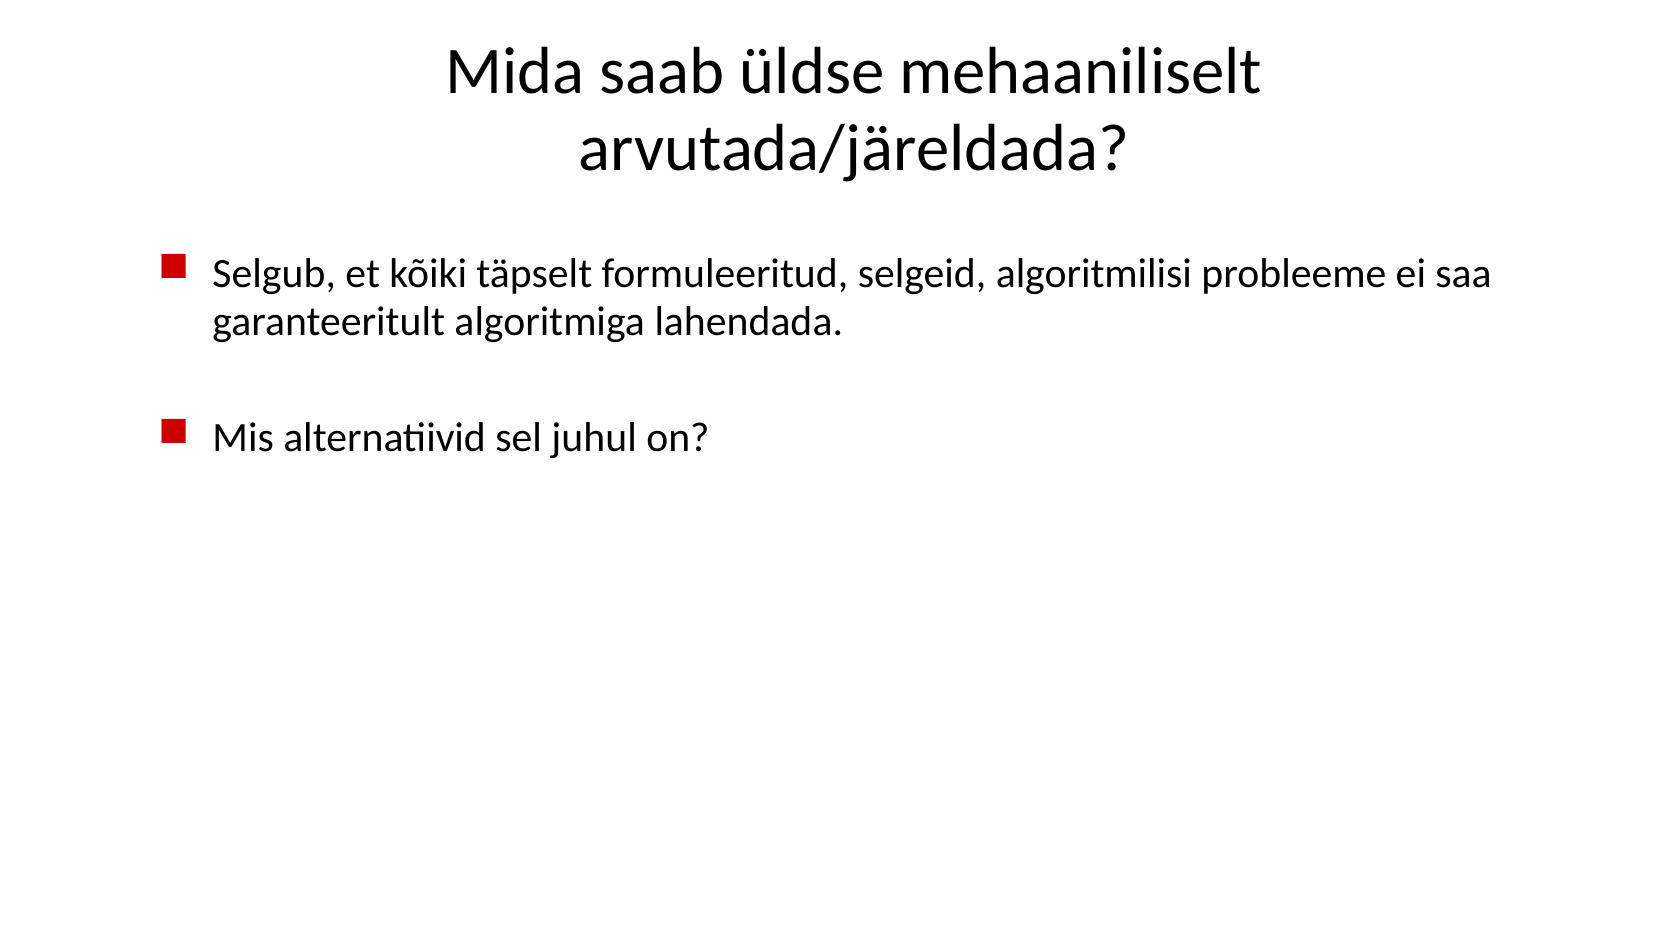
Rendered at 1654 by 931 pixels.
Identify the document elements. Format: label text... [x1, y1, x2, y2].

title Mida saab üldse mehaaniliselt arvutada/järeldada? [151, 51, 1557, 166]
list Selgub, et kõiki täpselt formuleeritud, selgeid, algoritmilisi probleeme ei saa garanteeritult algoritmiga lahendada. Mis alternatiivid sel juhul on? [142, 240, 1563, 830]
